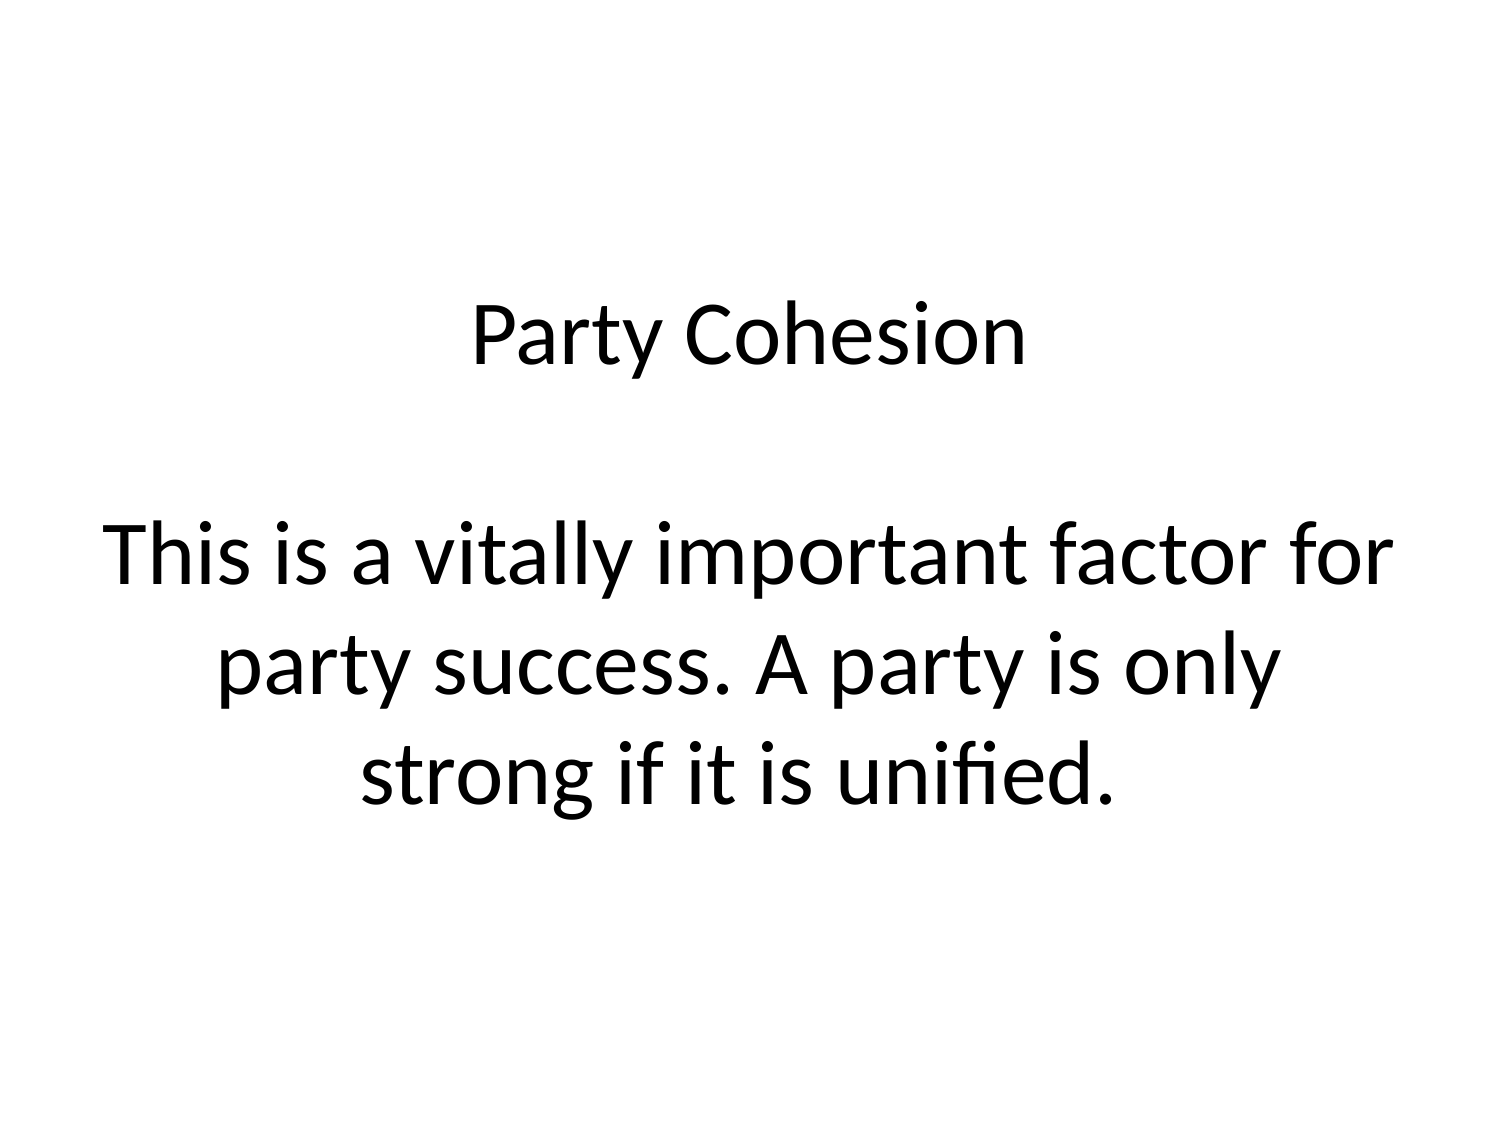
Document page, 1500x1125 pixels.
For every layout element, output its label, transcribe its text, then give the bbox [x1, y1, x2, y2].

title Party Cohesion This is a vitally important factor for party success. A party is only strong if it is unified. [74, 44, 1426, 1051]
